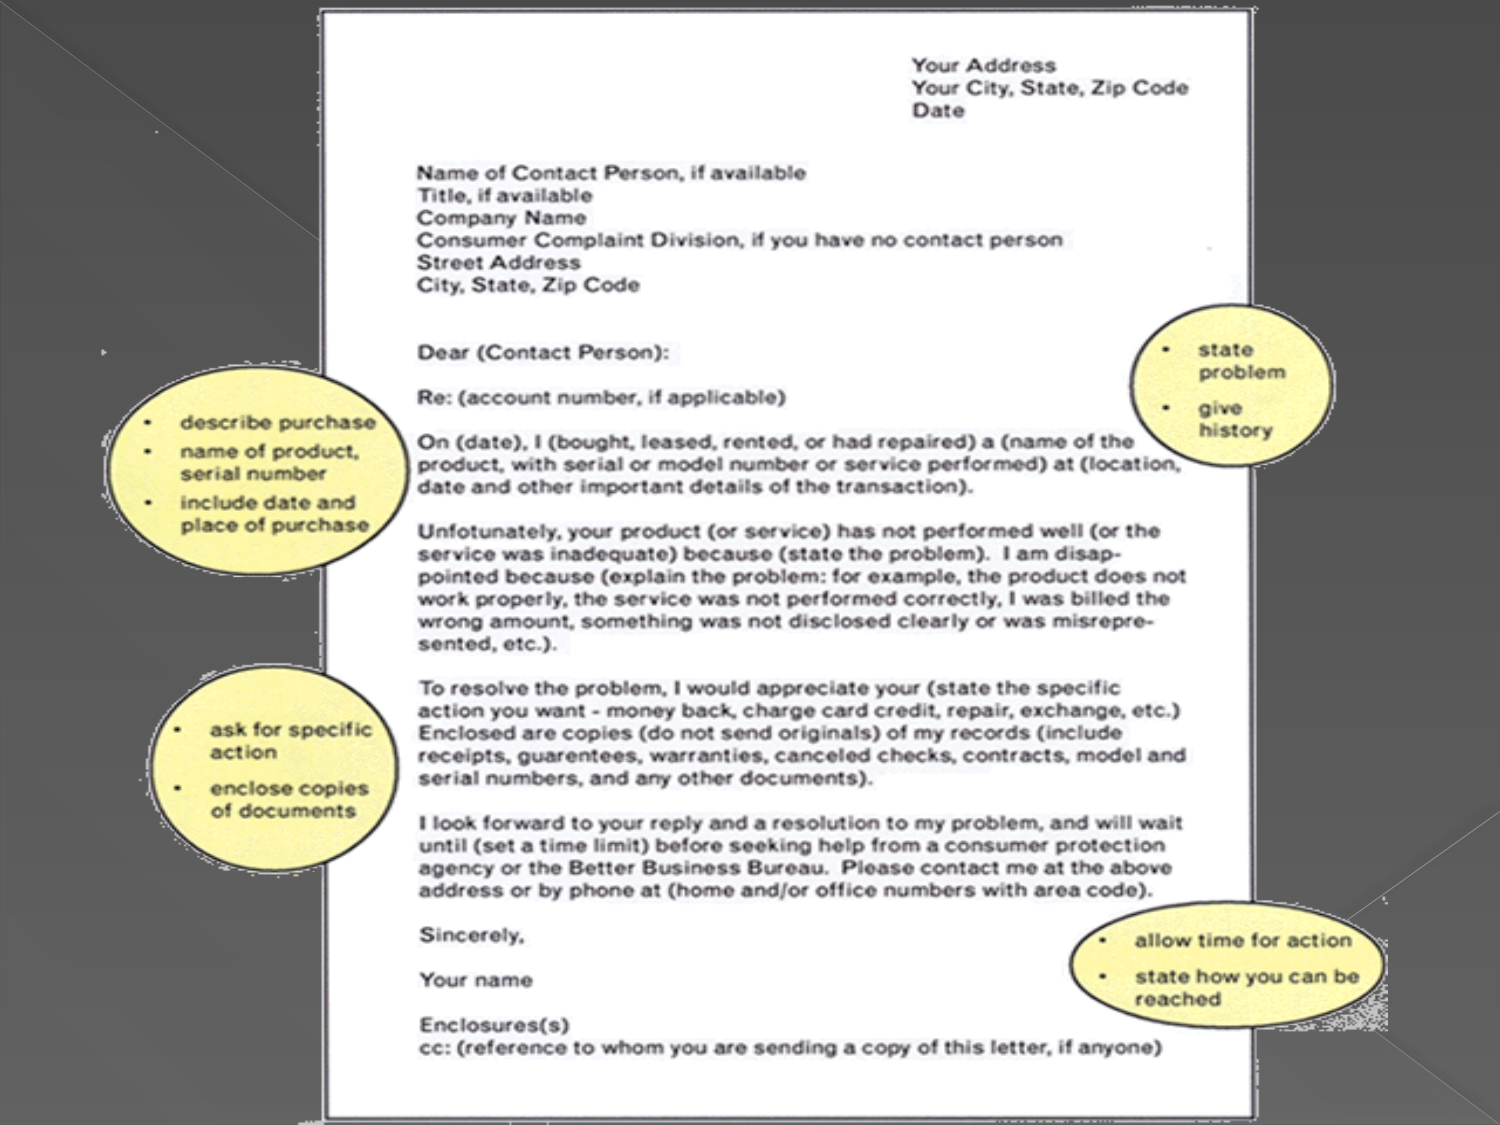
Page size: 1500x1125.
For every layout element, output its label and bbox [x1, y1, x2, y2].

picture [100, 0, 1389, 1125]
